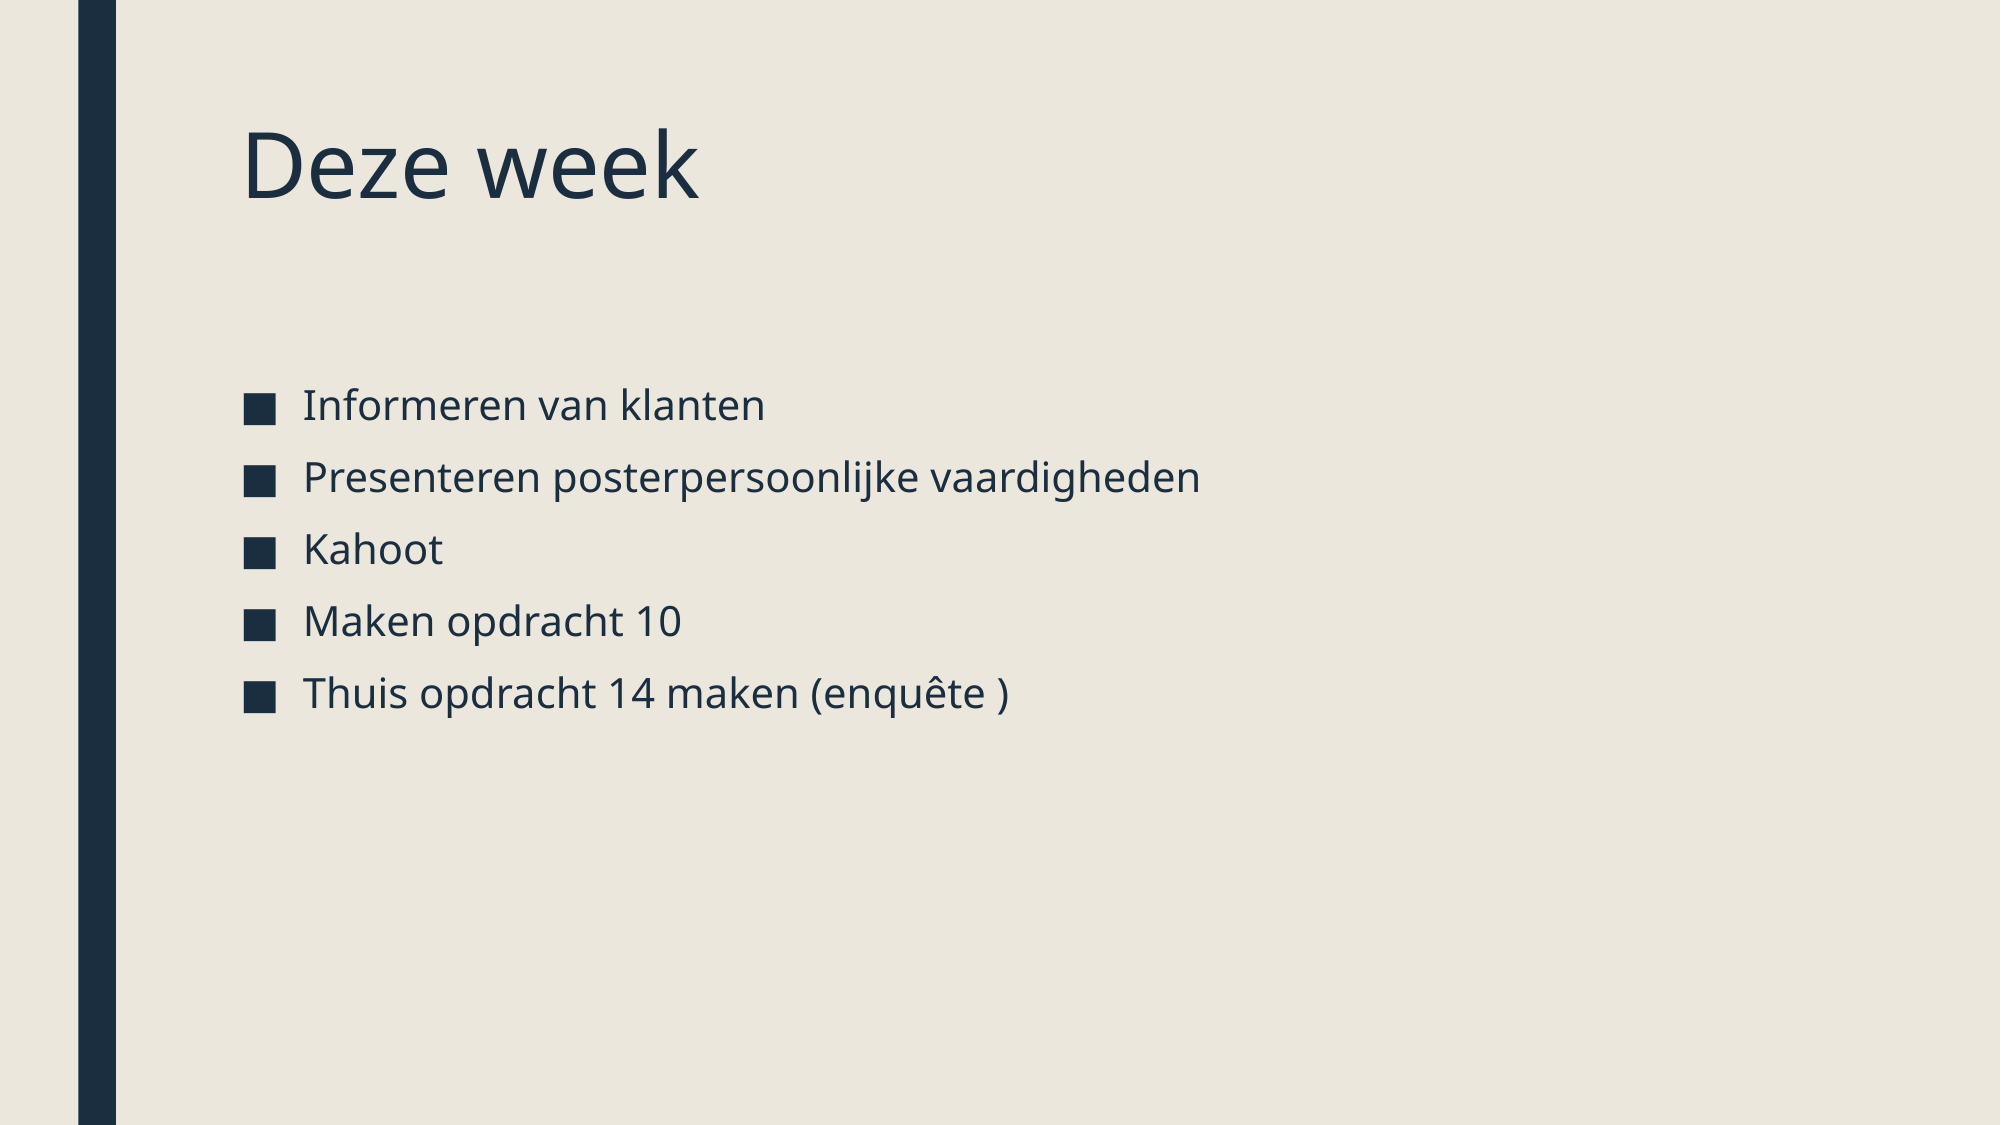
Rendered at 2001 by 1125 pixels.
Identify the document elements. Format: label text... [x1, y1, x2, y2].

title Deze week [225, 112, 1800, 357]
list Informeren van klanten Presenteren posterpersoonlijke vaardigheden Kahoot Maken opdracht 10 Thuis opdracht 14 maken (enquête ) [225, 375, 1800, 963]
